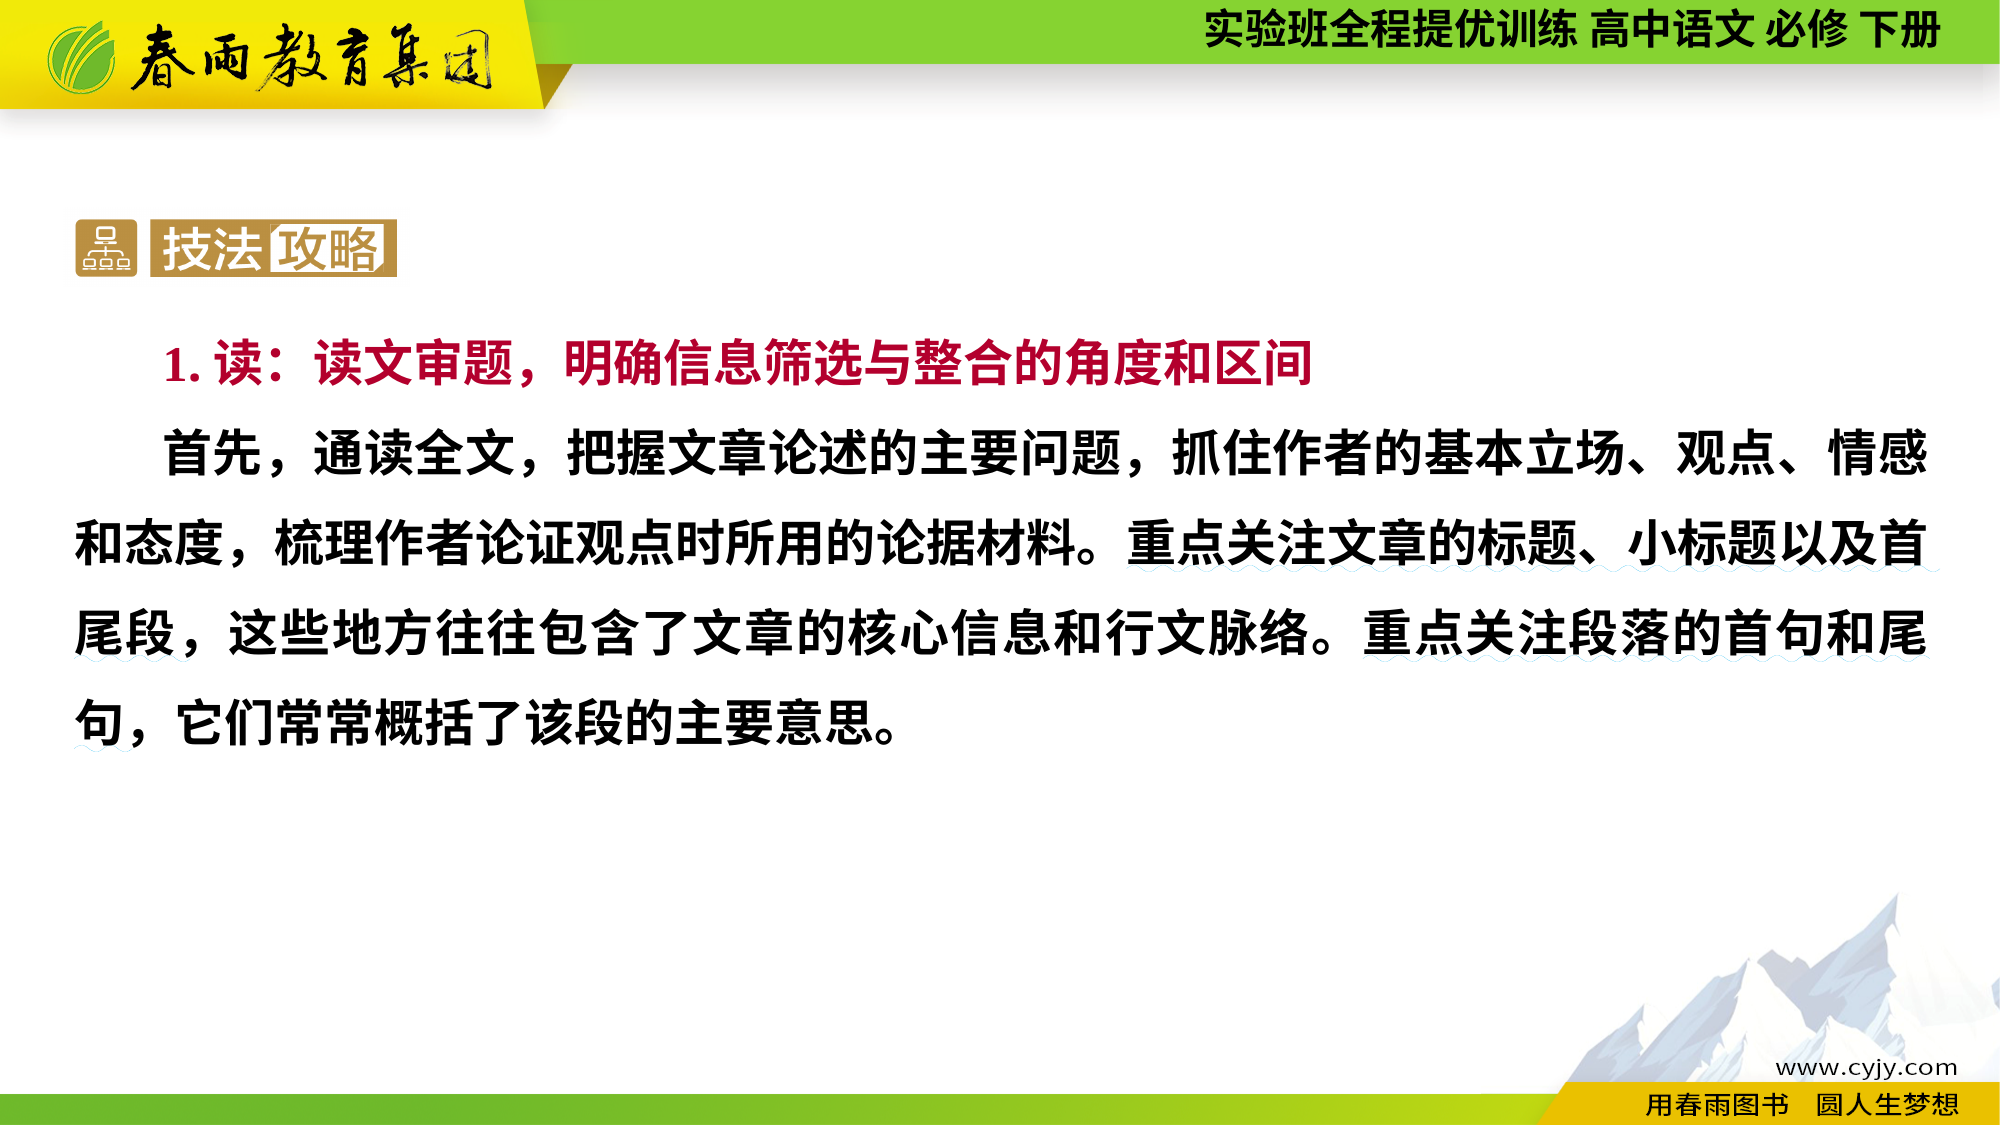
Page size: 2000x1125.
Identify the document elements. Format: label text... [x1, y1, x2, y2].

list 1.读：读文审题，明确信息筛选与整合的角度和区间 首先，通读全文，把握文章论述的主要问题，抓住作者的基本立场、观点、情感和态度，梳理作者论证观点时所用的论据材料。重点关注文章的标题、小标题以及首尾段，这些地方往往包含了文章的核心信息和行文脉络。重点关注段落的首句和尾句，它们常常概括了该段的主要意思。 [59, 293, 1944, 764]
picture [0, 0, 2000, 1125]
